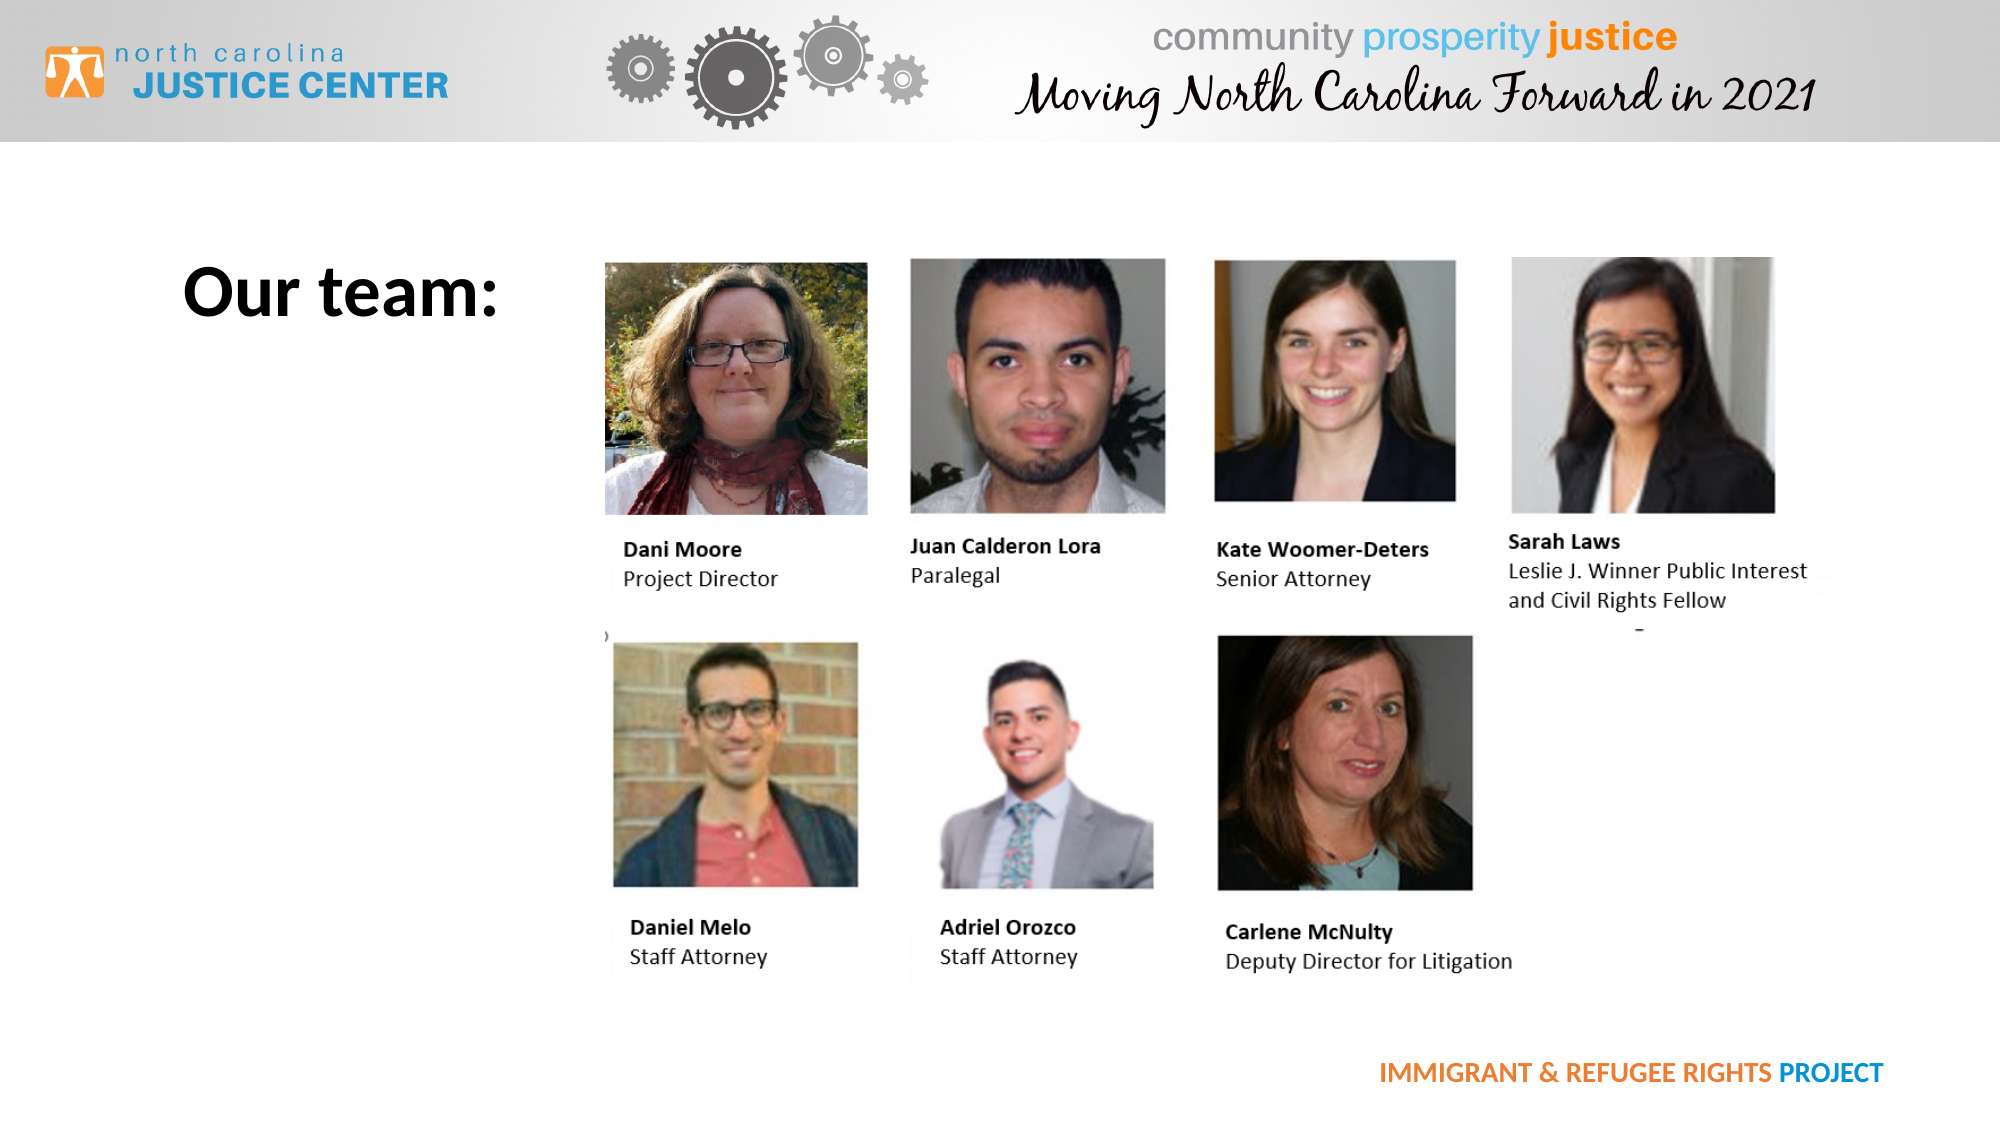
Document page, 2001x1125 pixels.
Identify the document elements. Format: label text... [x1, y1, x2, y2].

text_box IMMIGRANT & REFUGEE RIGHTS PROJECT [161, 1053, 1884, 1089]
picture [605, 257, 1847, 997]
text_box Our team: [126, 227, 558, 358]
picture [0, 0, 2000, 142]
